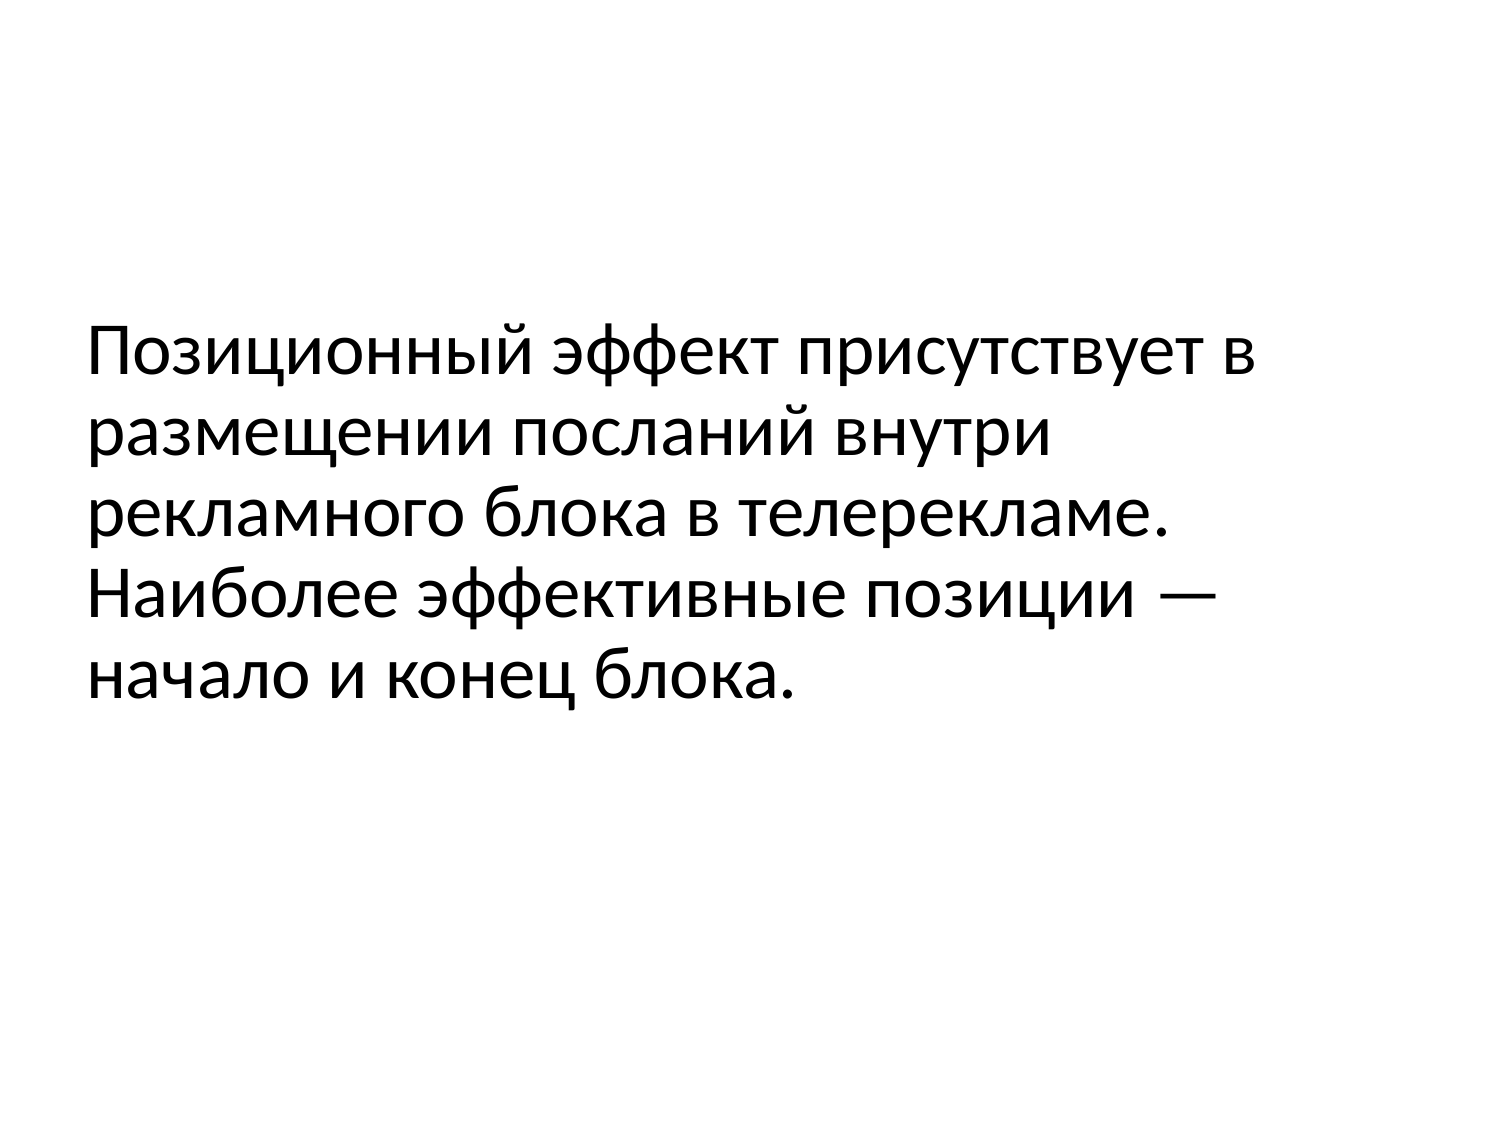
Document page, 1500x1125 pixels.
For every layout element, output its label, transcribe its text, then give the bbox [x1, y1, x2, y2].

list Позиционный эффект присутствует в размещении посланий внутри рекламного блока в телерекламе. Наиболее эффективные позиции — начало и конец блока. [53, 302, 1425, 1079]
